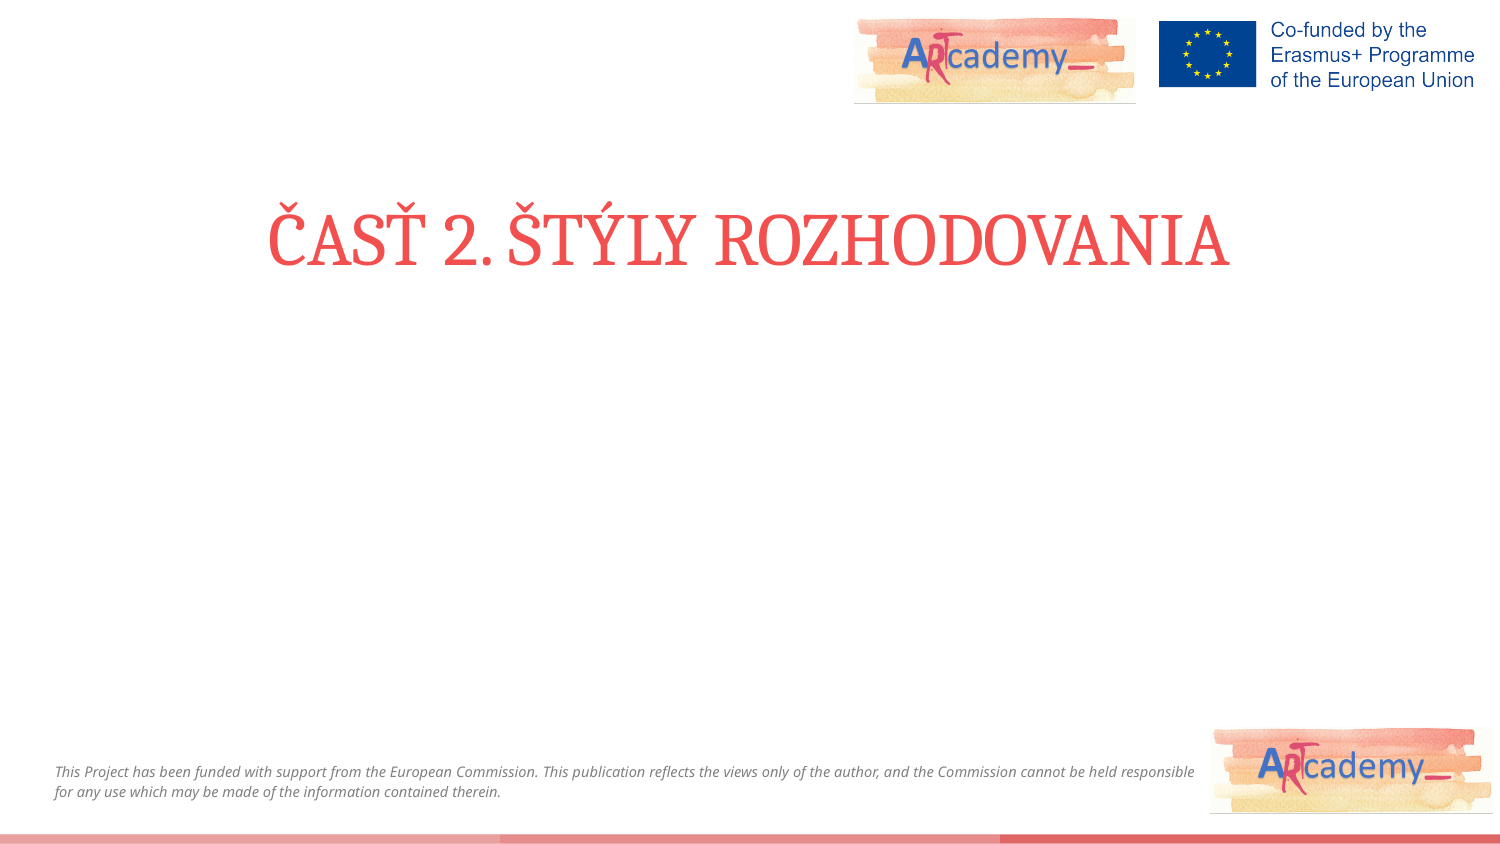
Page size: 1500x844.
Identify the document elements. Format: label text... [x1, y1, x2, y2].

picture [1158, 21, 1474, 91]
picture [1210, 709, 1493, 844]
text_box This Project has been funded with support from the European Commission. This publication reflects the views only of the author, and the Commission cannot be held responsible for any use which may be made of the information contained therein. [39, 754, 1205, 799]
title ČASŤ 2. ŠTÝLY ROZHODOVANIA [164, 167, 1336, 296]
picture [854, 0, 1137, 134]
